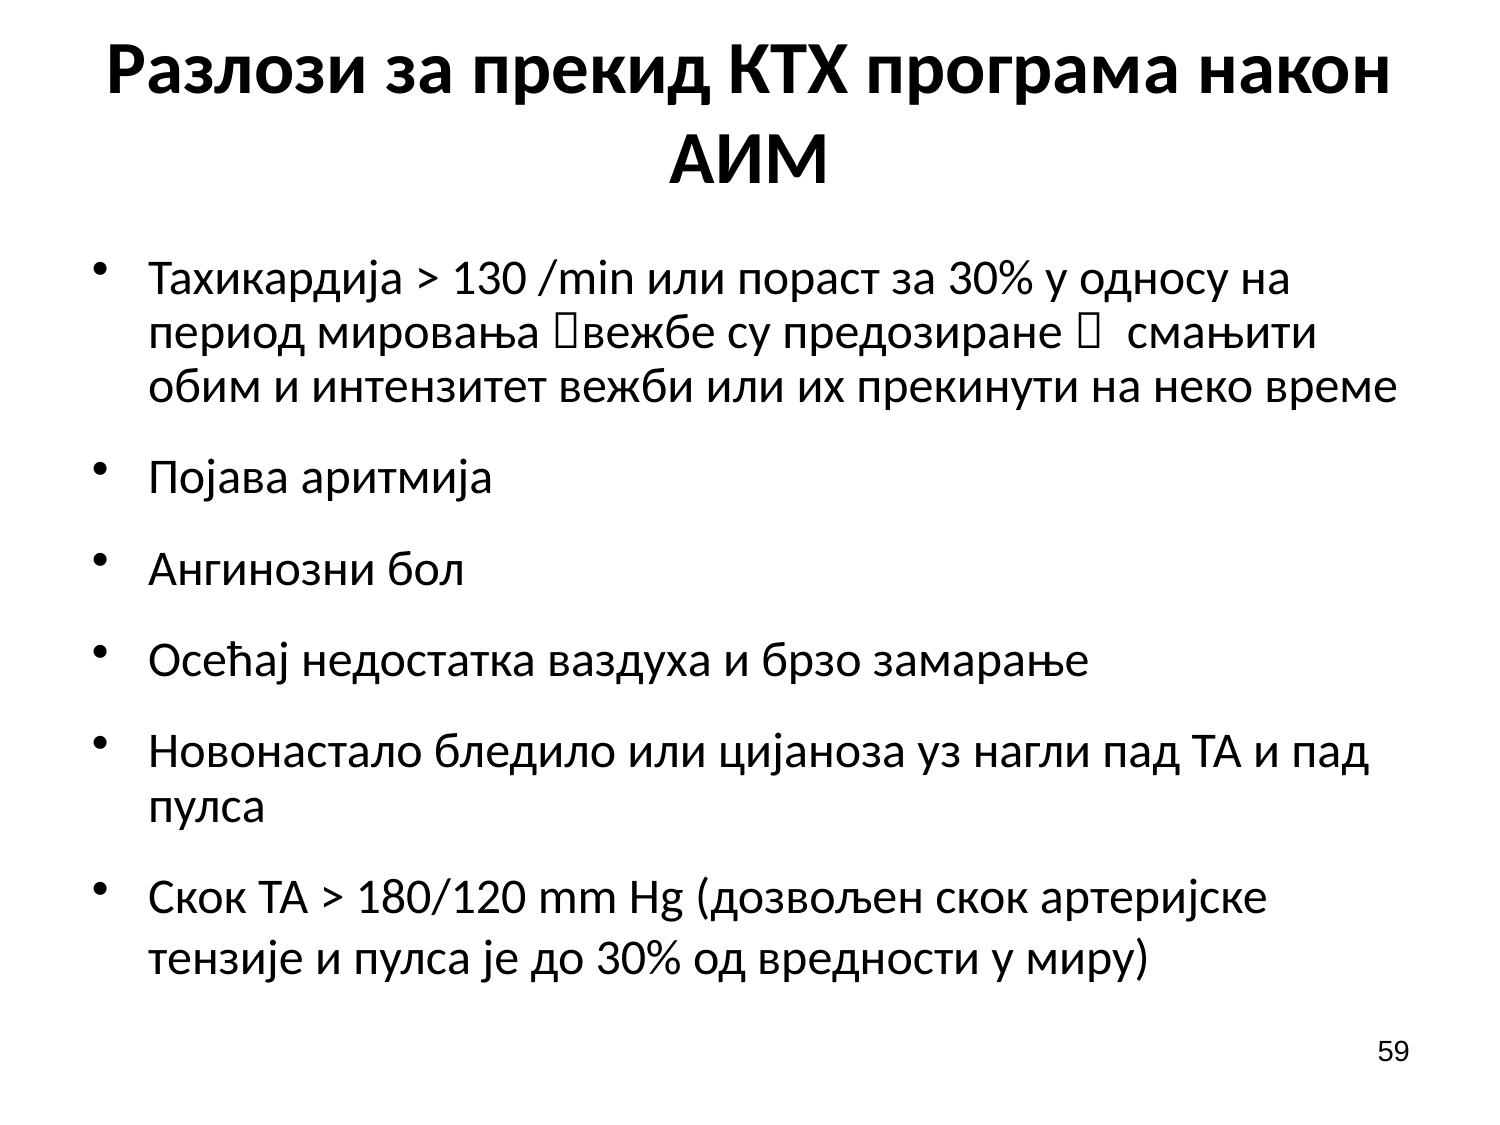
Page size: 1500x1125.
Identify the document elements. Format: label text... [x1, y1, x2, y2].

list Тахикардија ˃ 130 /min или пораст за 30% у односу на период мировања вежбе су предозиране  смањити обим и интензитет вежби или их прекинути на неко време Појава аритмија Ангинозни бол Осећај недостатка ваздуха и брзо замарање Новонастало бледило или цијаноза уз нагли пад ТА и пад пулса Скок ТА ˃ 180/120 mm Hg (дозвољен скок артеријске тензије и пулса је до 30% од вредности у миру) [76, 243, 1450, 1024]
title Разлози за прекид КТХ програма након АИМ [53, 19, 1447, 207]
slide_number 59 [1074, 1024, 1425, 1103]
